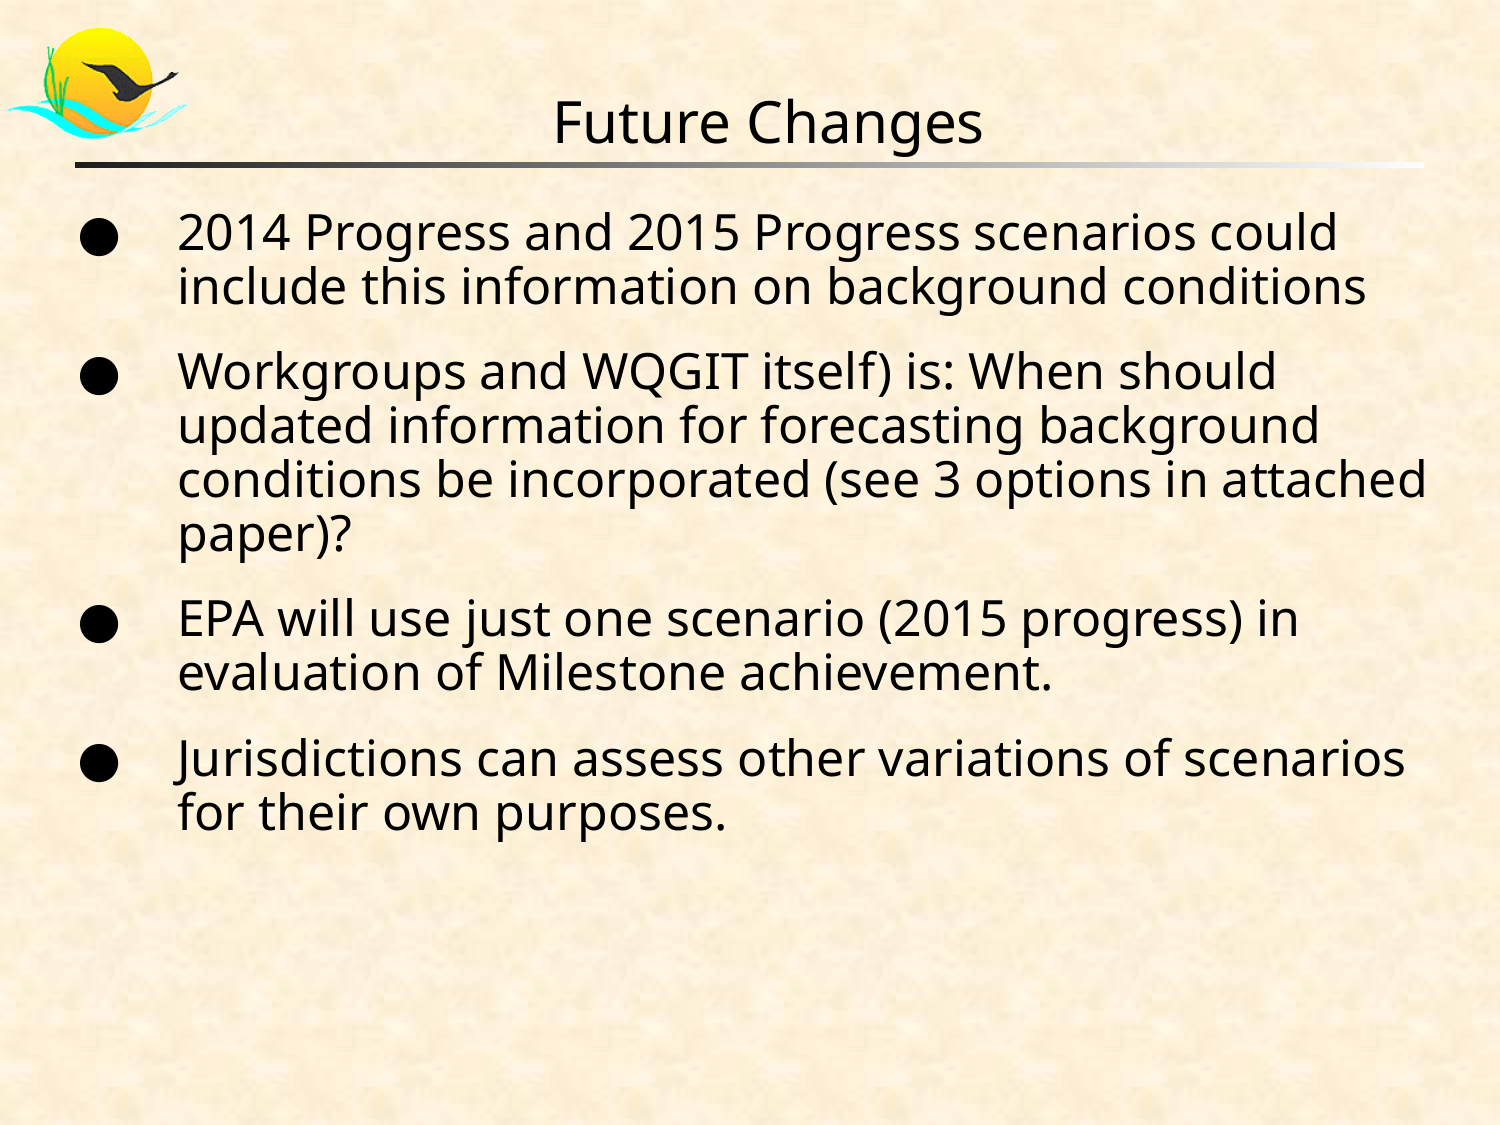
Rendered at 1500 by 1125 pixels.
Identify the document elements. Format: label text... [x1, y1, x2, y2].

picture [0, 0, 1500, 1125]
text_box 2014 Progress and 2015 Progress scenarios could include this information on background conditions Workgroups and WQGIT itself) is: When should updated information for forecasting background conditions be incorporated (see 3 options in attached paper)? EPA will use just one scenario (2015 progress) in evaluation of Milestone achievement. Jurisdictions can assess other variations of scenarios for their own purposes. [62, 199, 1463, 875]
text_box [75, 162, 1425, 168]
title Future Changes [174, 37, 1363, 162]
